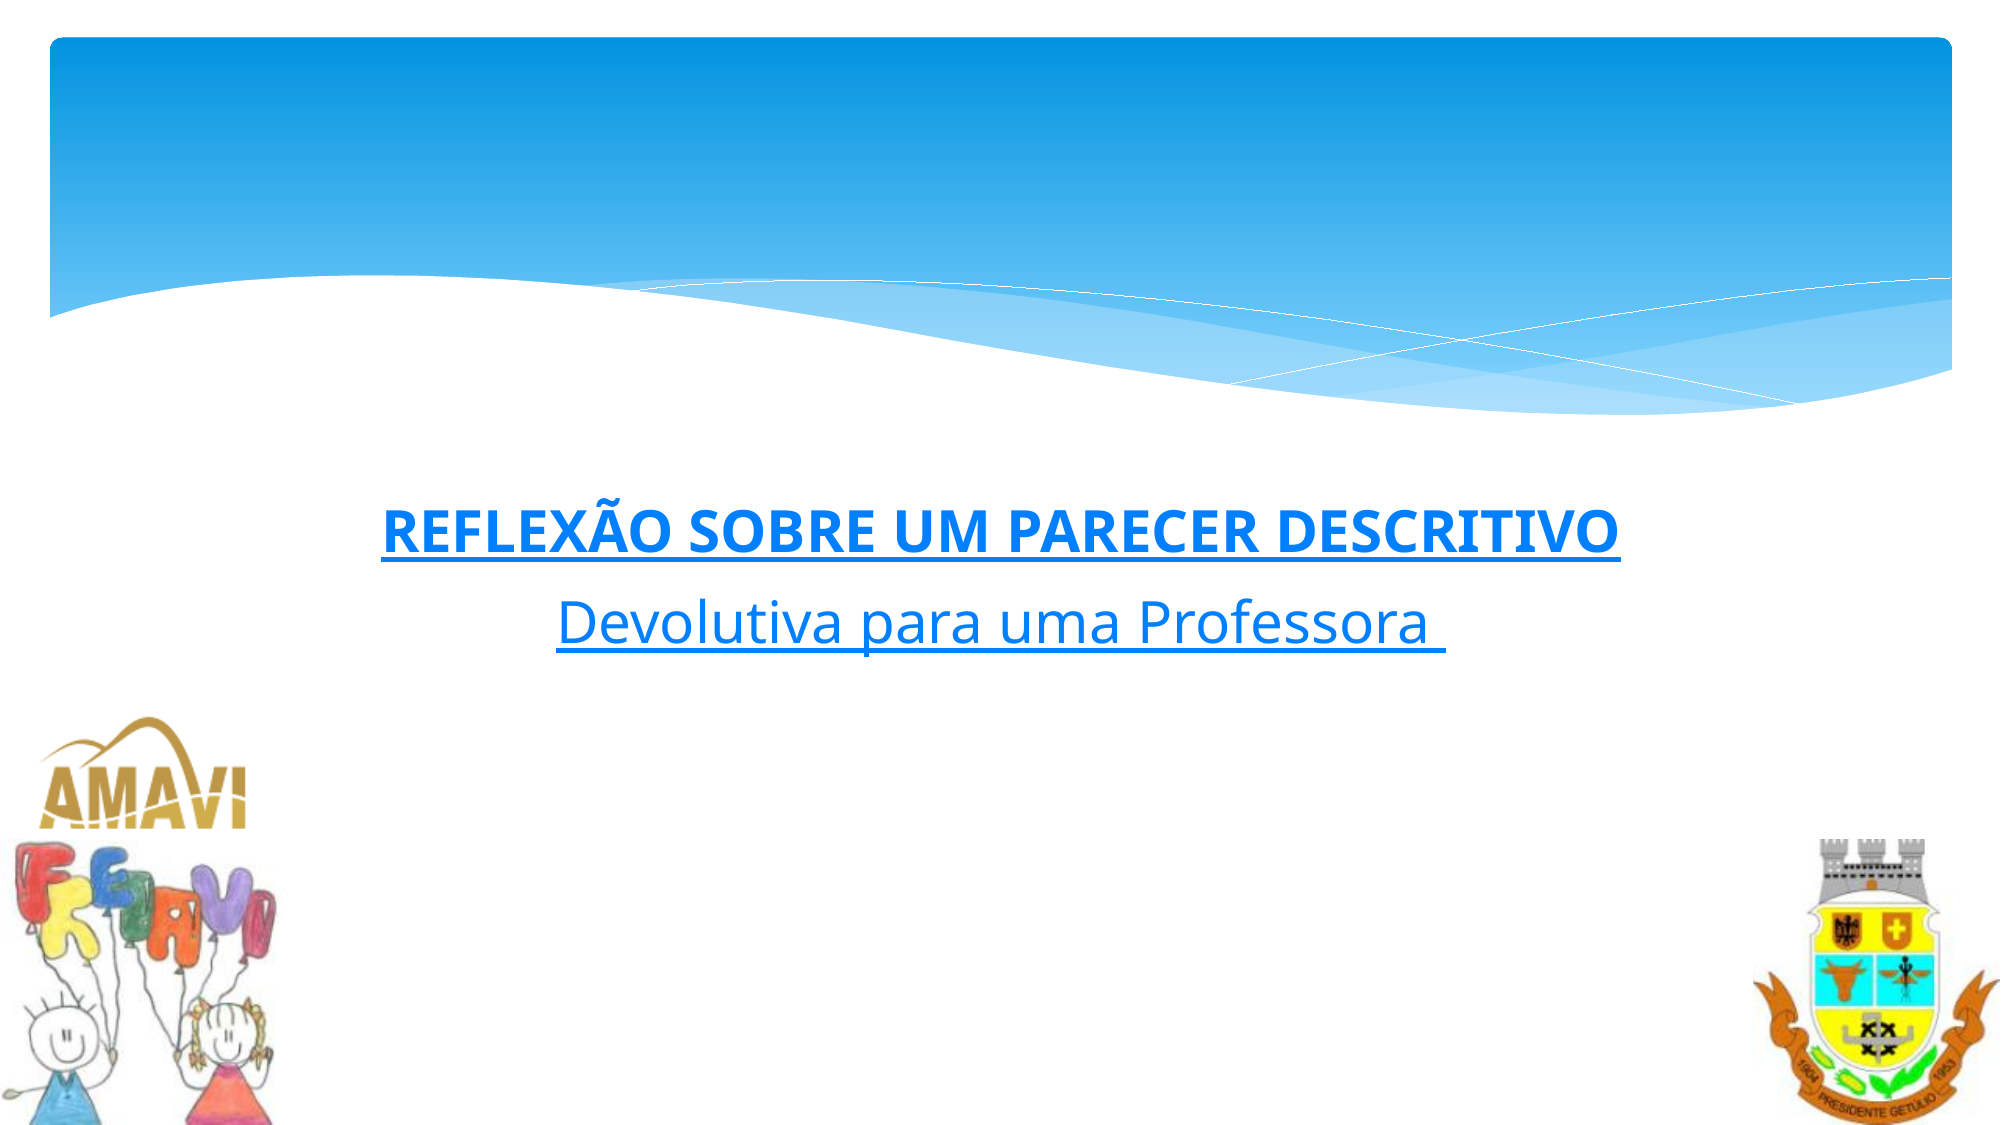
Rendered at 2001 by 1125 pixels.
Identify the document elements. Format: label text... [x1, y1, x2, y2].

picture [0, 700, 286, 1125]
list REFLEXÃO SOBRE UM PARECER DESCRITIVO Devolutiva para uma Professora [190, 486, 1812, 681]
picture [1752, 839, 2000, 1125]
